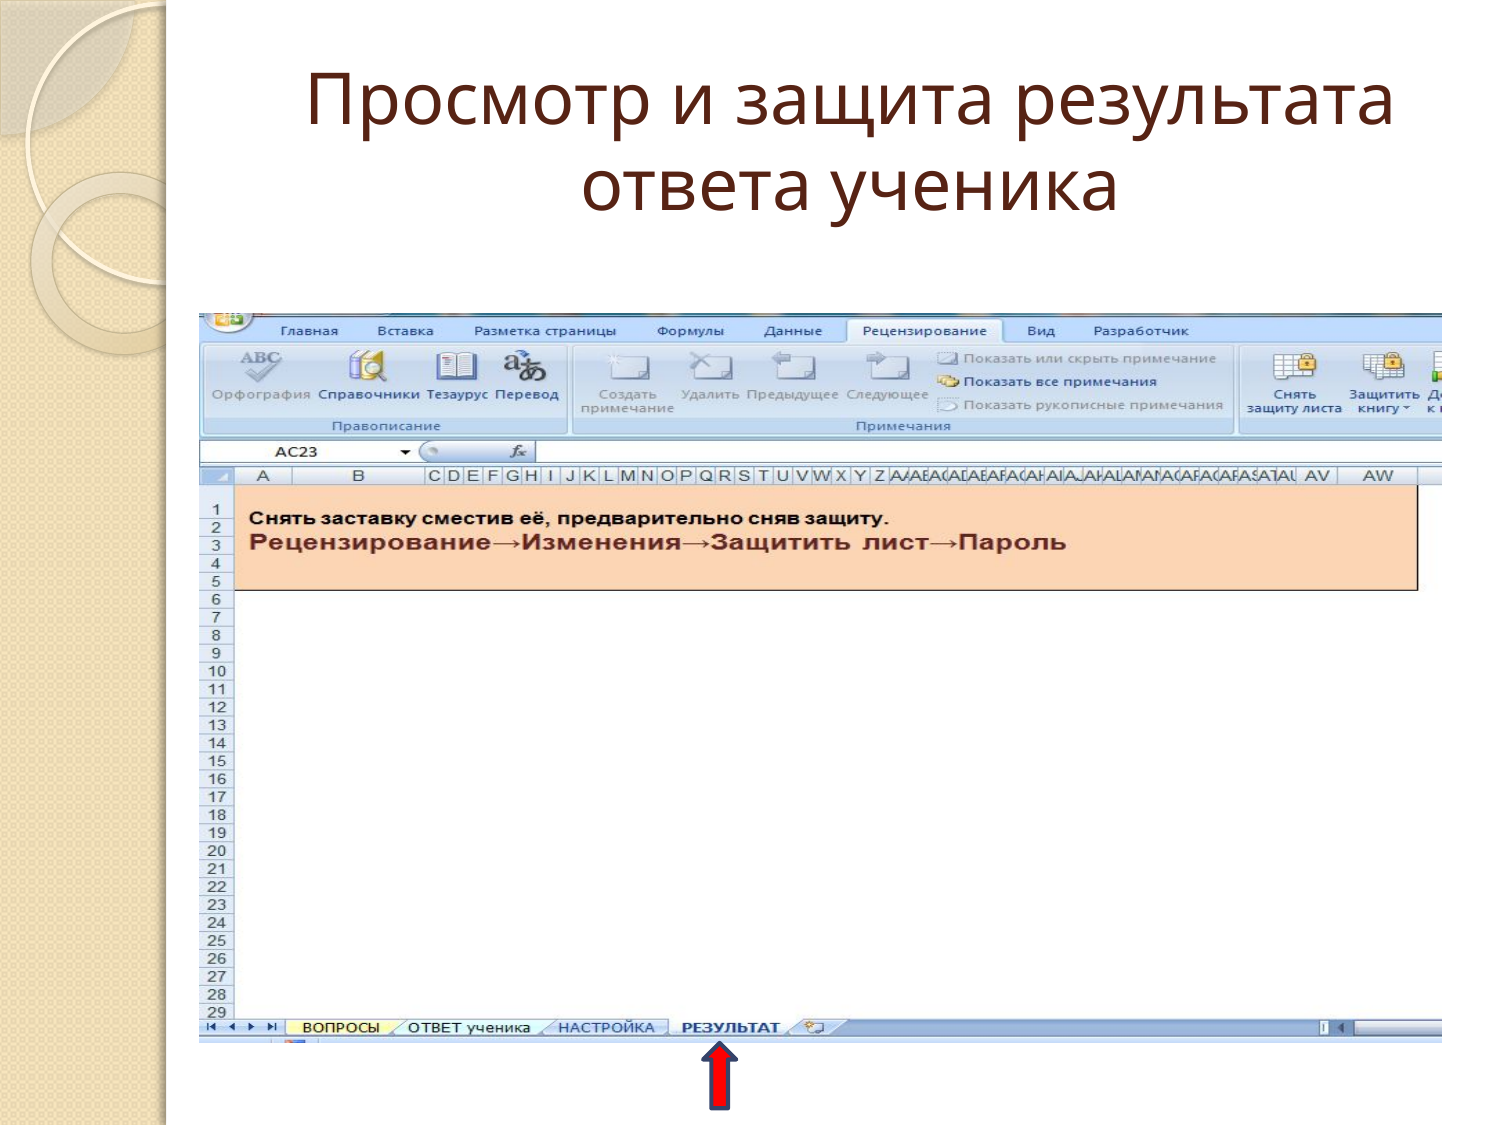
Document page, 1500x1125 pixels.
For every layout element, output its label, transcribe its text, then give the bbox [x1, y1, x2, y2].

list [198, 313, 1442, 1044]
title Просмотр и защита результата ответа ученика [235, 45, 1466, 233]
text_box [701, 1056, 739, 1111]
